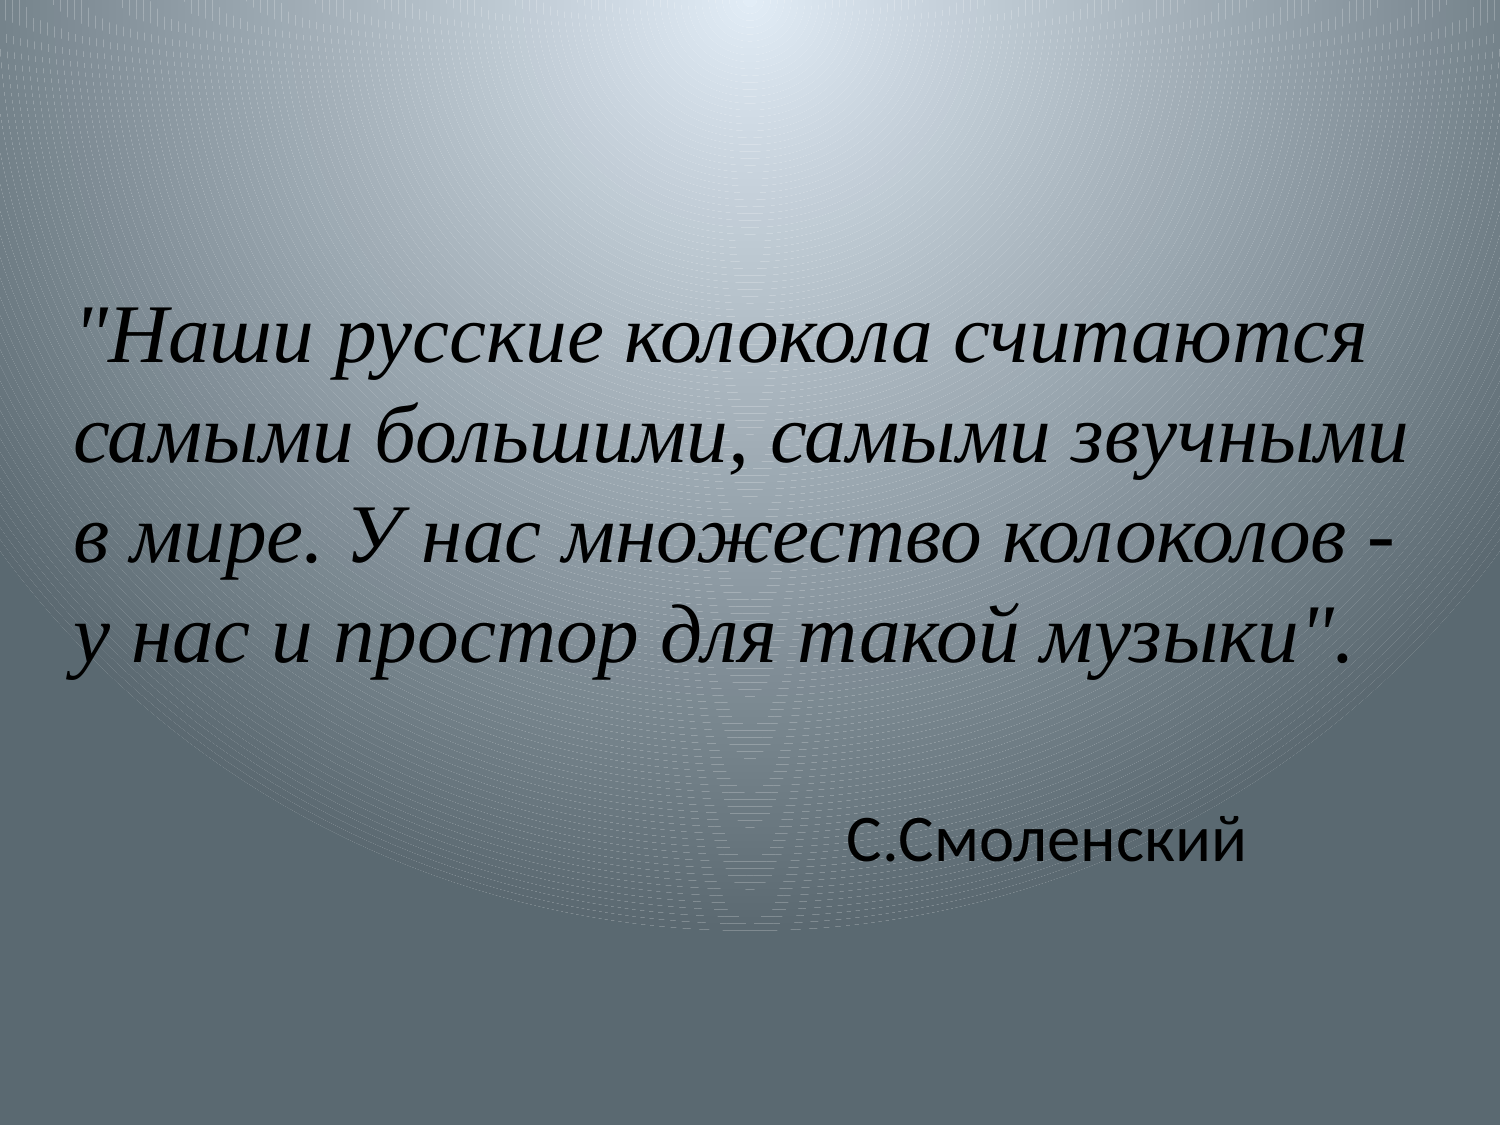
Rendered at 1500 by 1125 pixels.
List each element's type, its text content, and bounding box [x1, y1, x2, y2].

text_box "Наши русские колокола считаются самыми большими, самыми звучными в мире. У нас множество колоколов - у нас и простор для такой музыки". [58, 271, 1442, 687]
text_box С.Смоленский [831, 787, 1418, 883]
